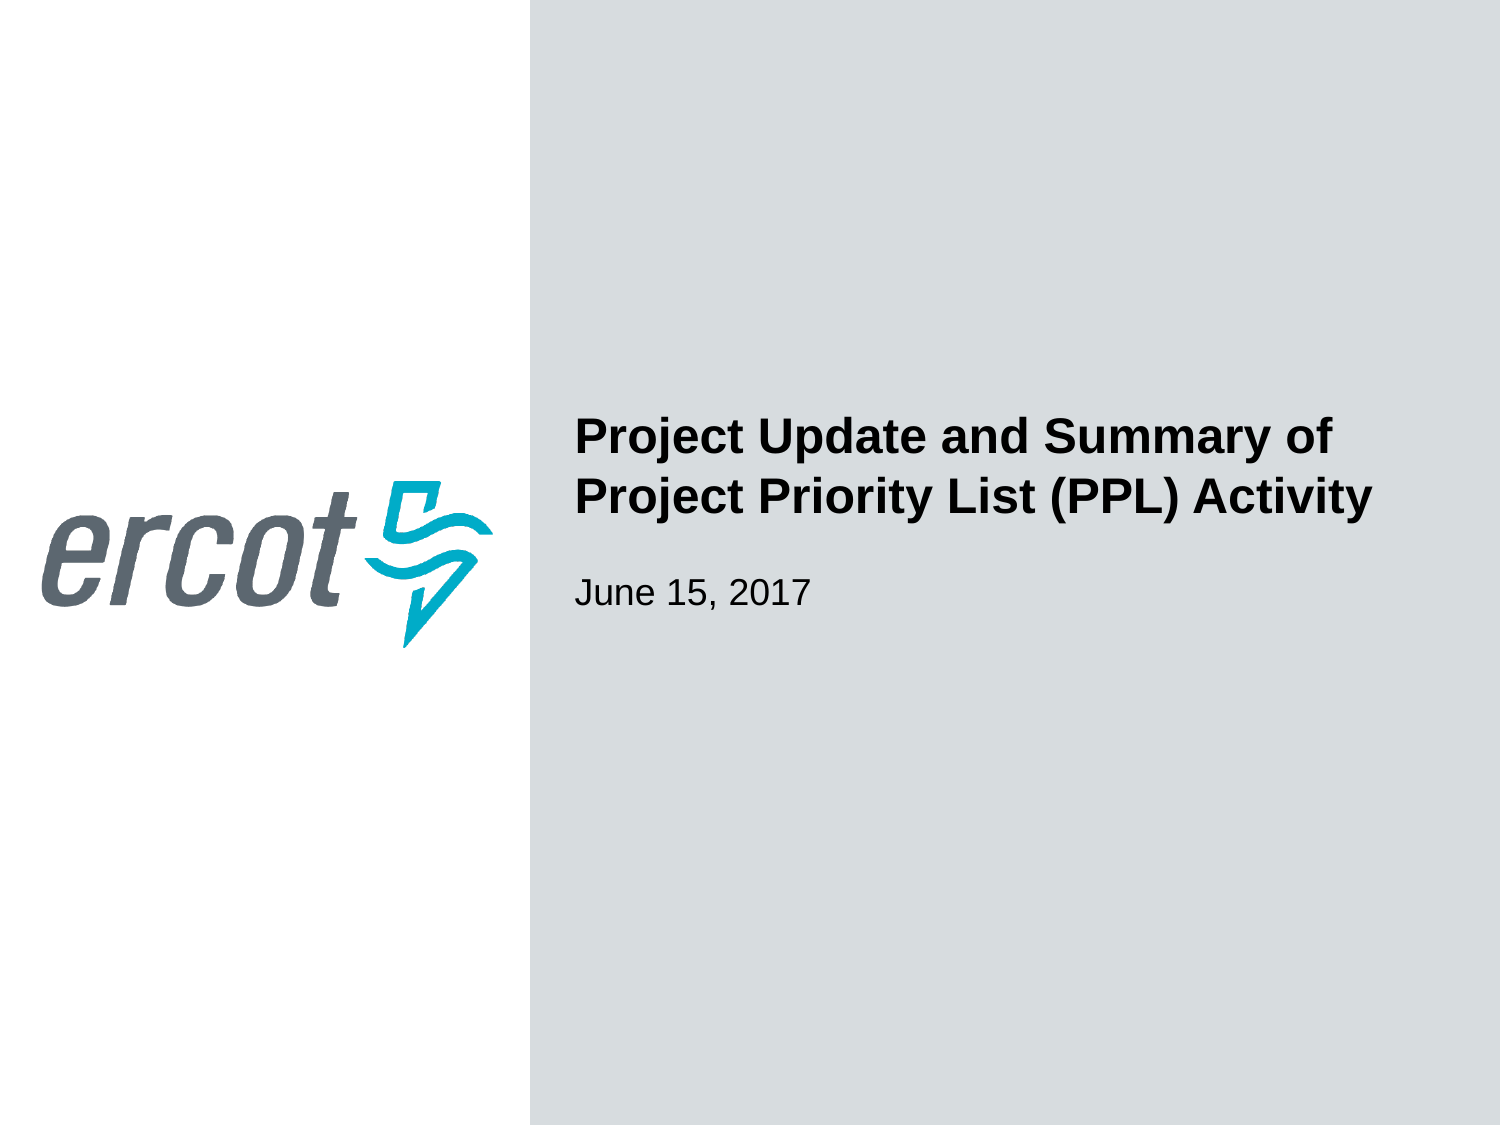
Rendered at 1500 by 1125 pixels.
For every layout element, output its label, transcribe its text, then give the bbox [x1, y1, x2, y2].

picture [32, 471, 501, 654]
text_box Project Update and Summary of Project Priority List (PPL) Activity June 15, 2017 [559, 395, 1486, 621]
